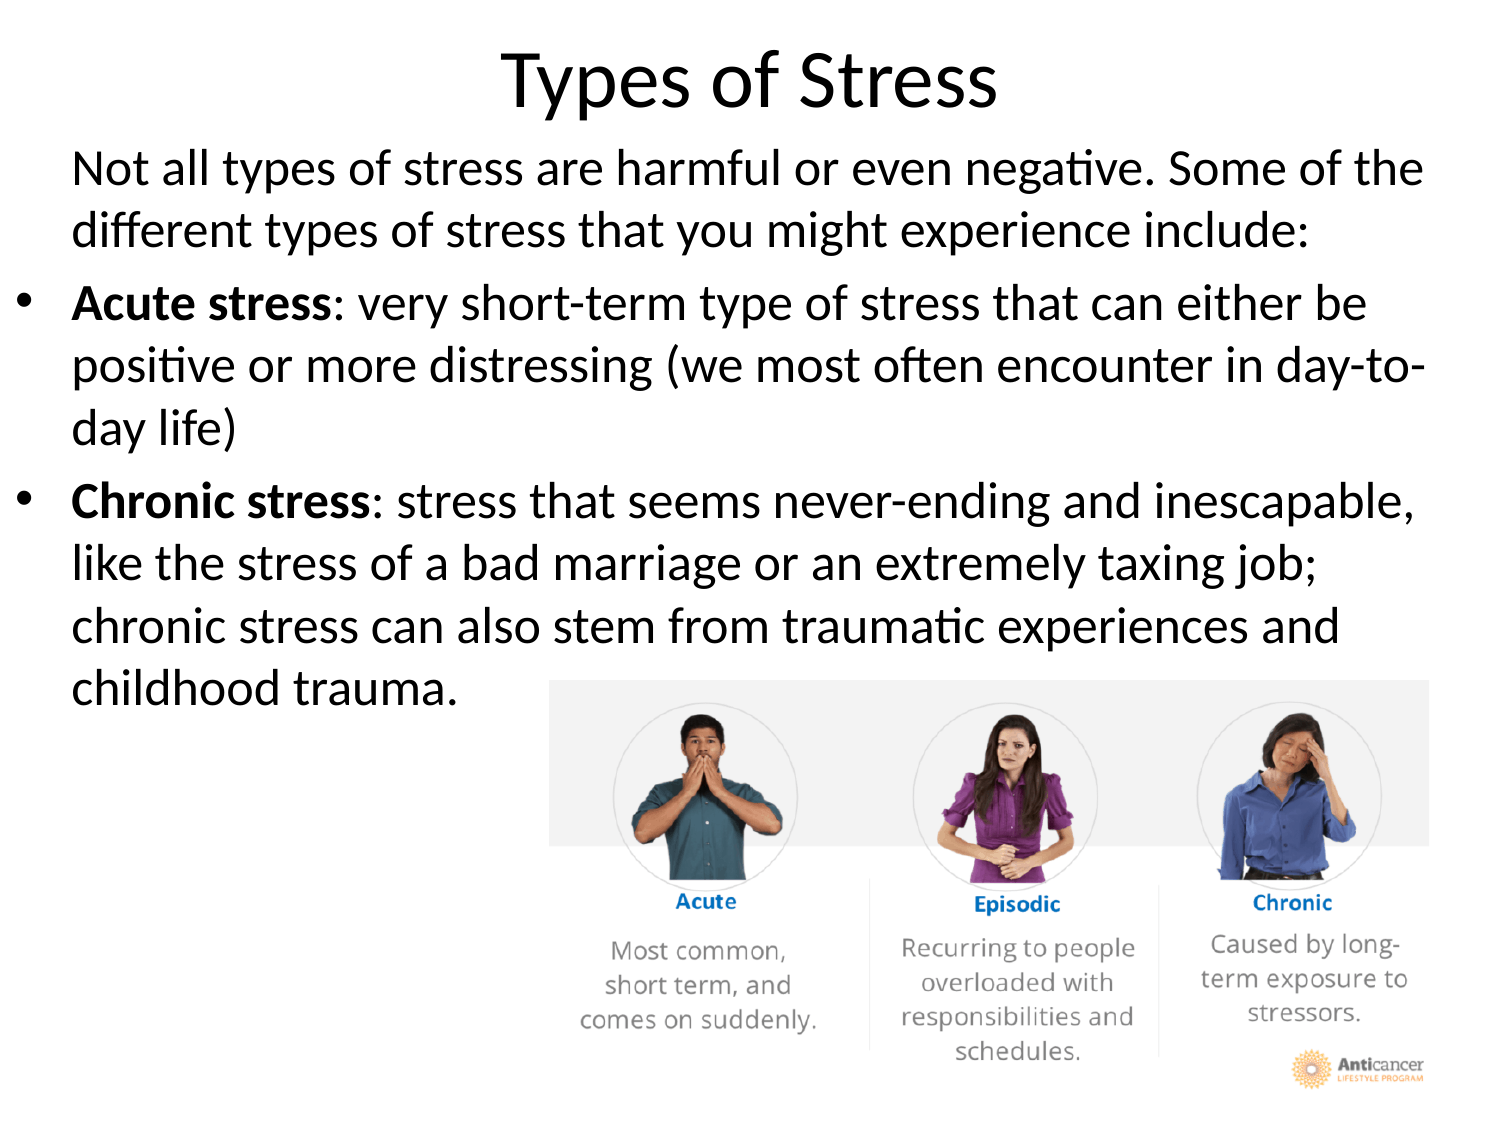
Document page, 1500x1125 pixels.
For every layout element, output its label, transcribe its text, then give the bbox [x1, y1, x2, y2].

title Types of Stress [0, 0, 1500, 125]
list Not all types of stress are harmful or even negative. Some of the different types of stress that you might experience include: Acute stress: very short-term type of stress that can either be positive or more distressing (we most often encounter in day-to-day life) Chronic stress: stress that seems never-ending and inescapable, like the stress of a bad marriage or an extremely taxing job; chronic stress can also stem from traumatic experiences and childhood trauma. [0, 125, 1500, 868]
picture [548, 680, 1430, 1090]
